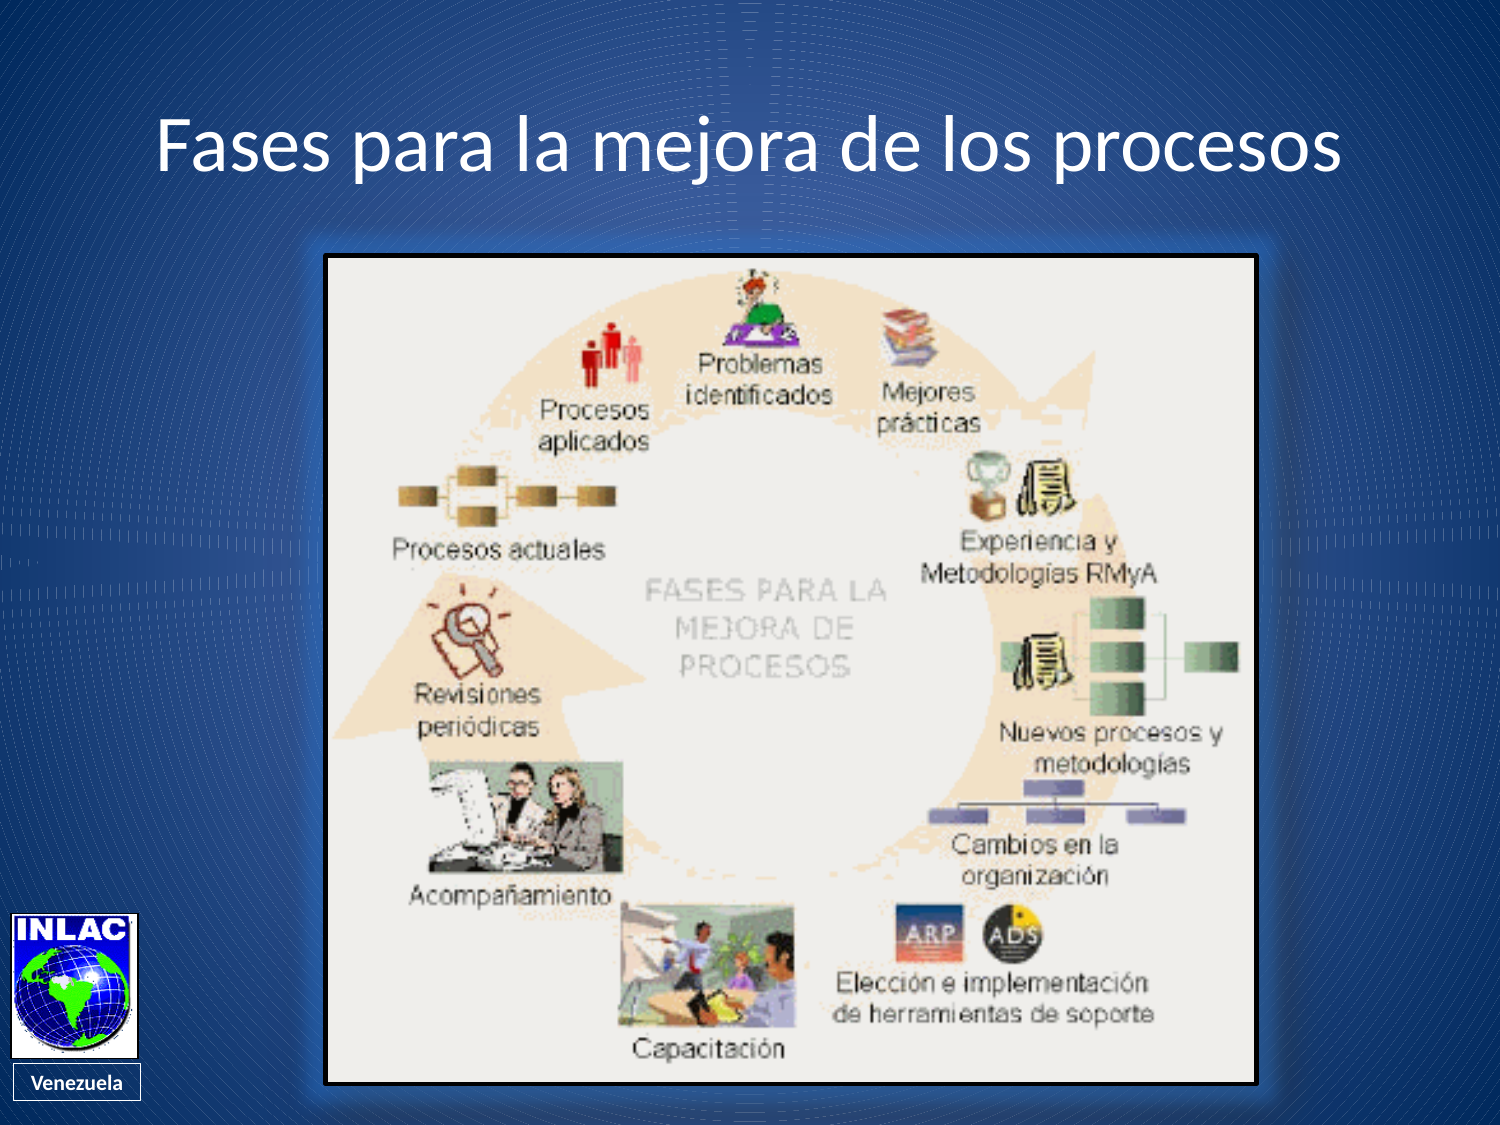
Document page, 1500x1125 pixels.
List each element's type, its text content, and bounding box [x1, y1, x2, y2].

picture [327, 257, 1255, 1082]
title Fases para la mejora de los procesos [75, 45, 1425, 233]
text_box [11, 913, 141, 1101]
